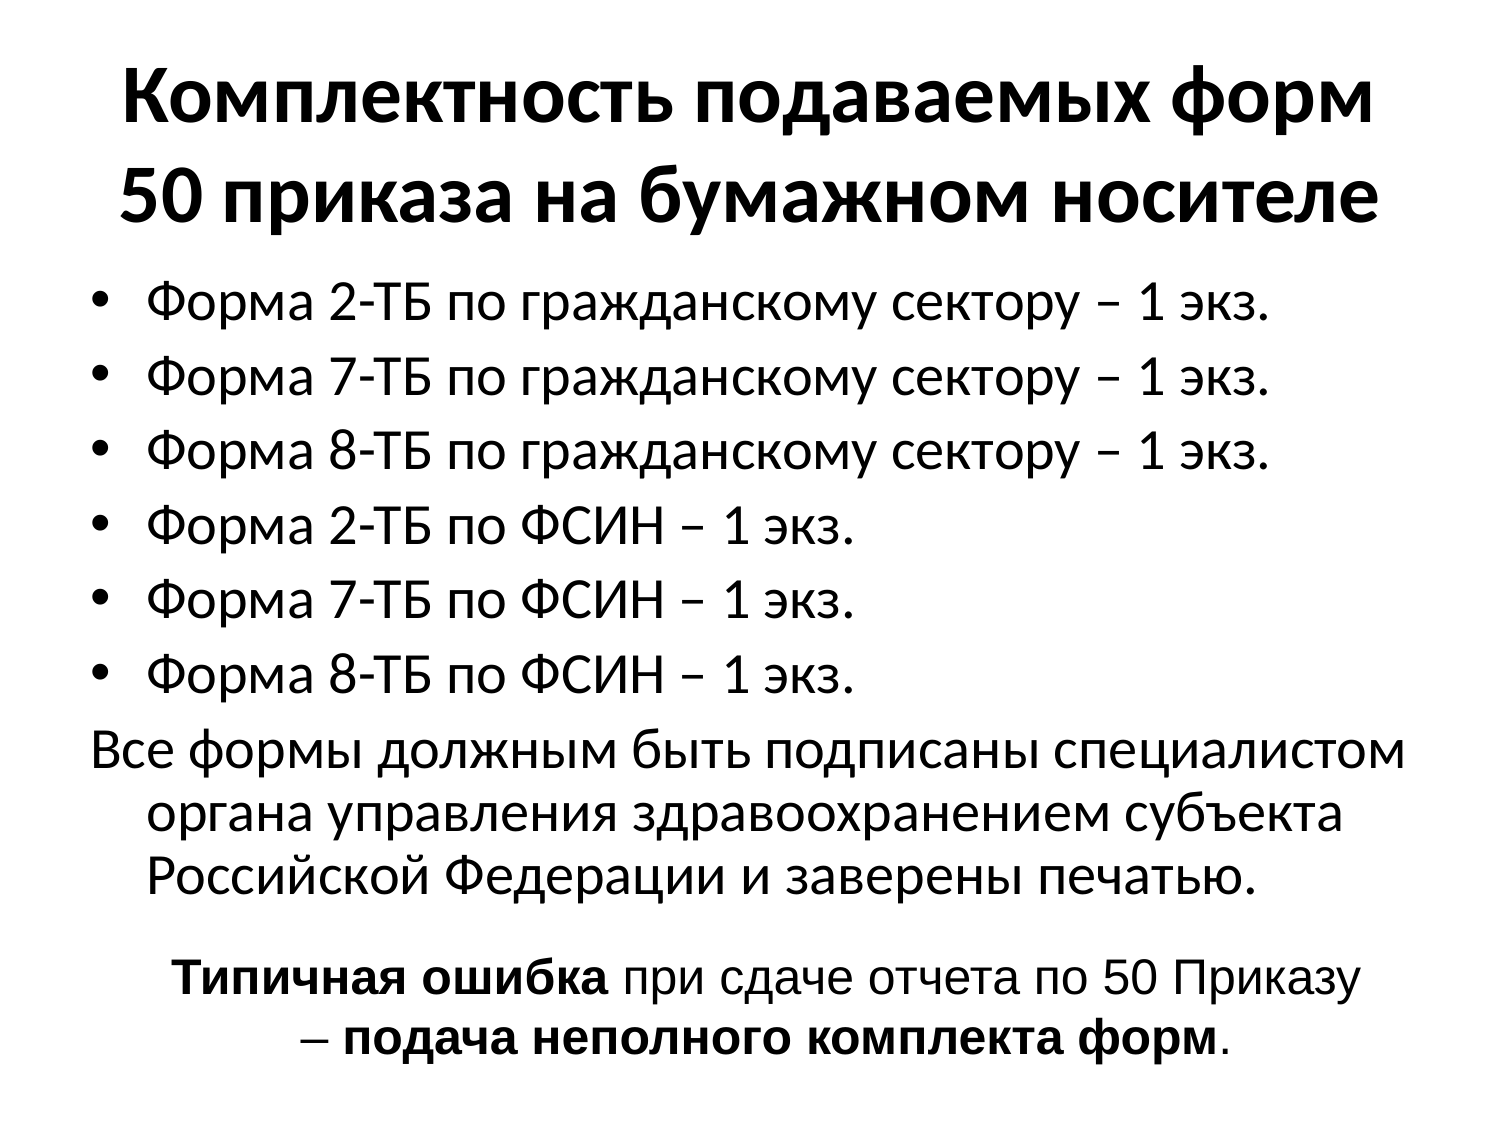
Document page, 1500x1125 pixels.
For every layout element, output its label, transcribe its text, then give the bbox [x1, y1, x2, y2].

list Форма 2-ТБ по гражданскому сектору – 1 экз. Форма 7-ТБ по гражданскому сектору – 1 экз. Форма 8-ТБ по гражданскому сектору – 1 экз. Форма 2-ТБ по ФСИН – 1 экз. Форма 7-ТБ по ФСИН – 1 экз. Форма 8-ТБ по ФСИН – 1 экз. Все формы должным быть подписаны специалистом органа управления здравоохранением субъекта Российской Федерации и заверены печатью. [74, 262, 1426, 927]
title Комплектность подаваемых форм 50 приказа на бумажном носителе [74, 44, 1426, 233]
text_box Типичная ошибка при сдаче отчета по 50 Приказу – подача неполного комплекта форм. [46, 937, 1500, 1073]
